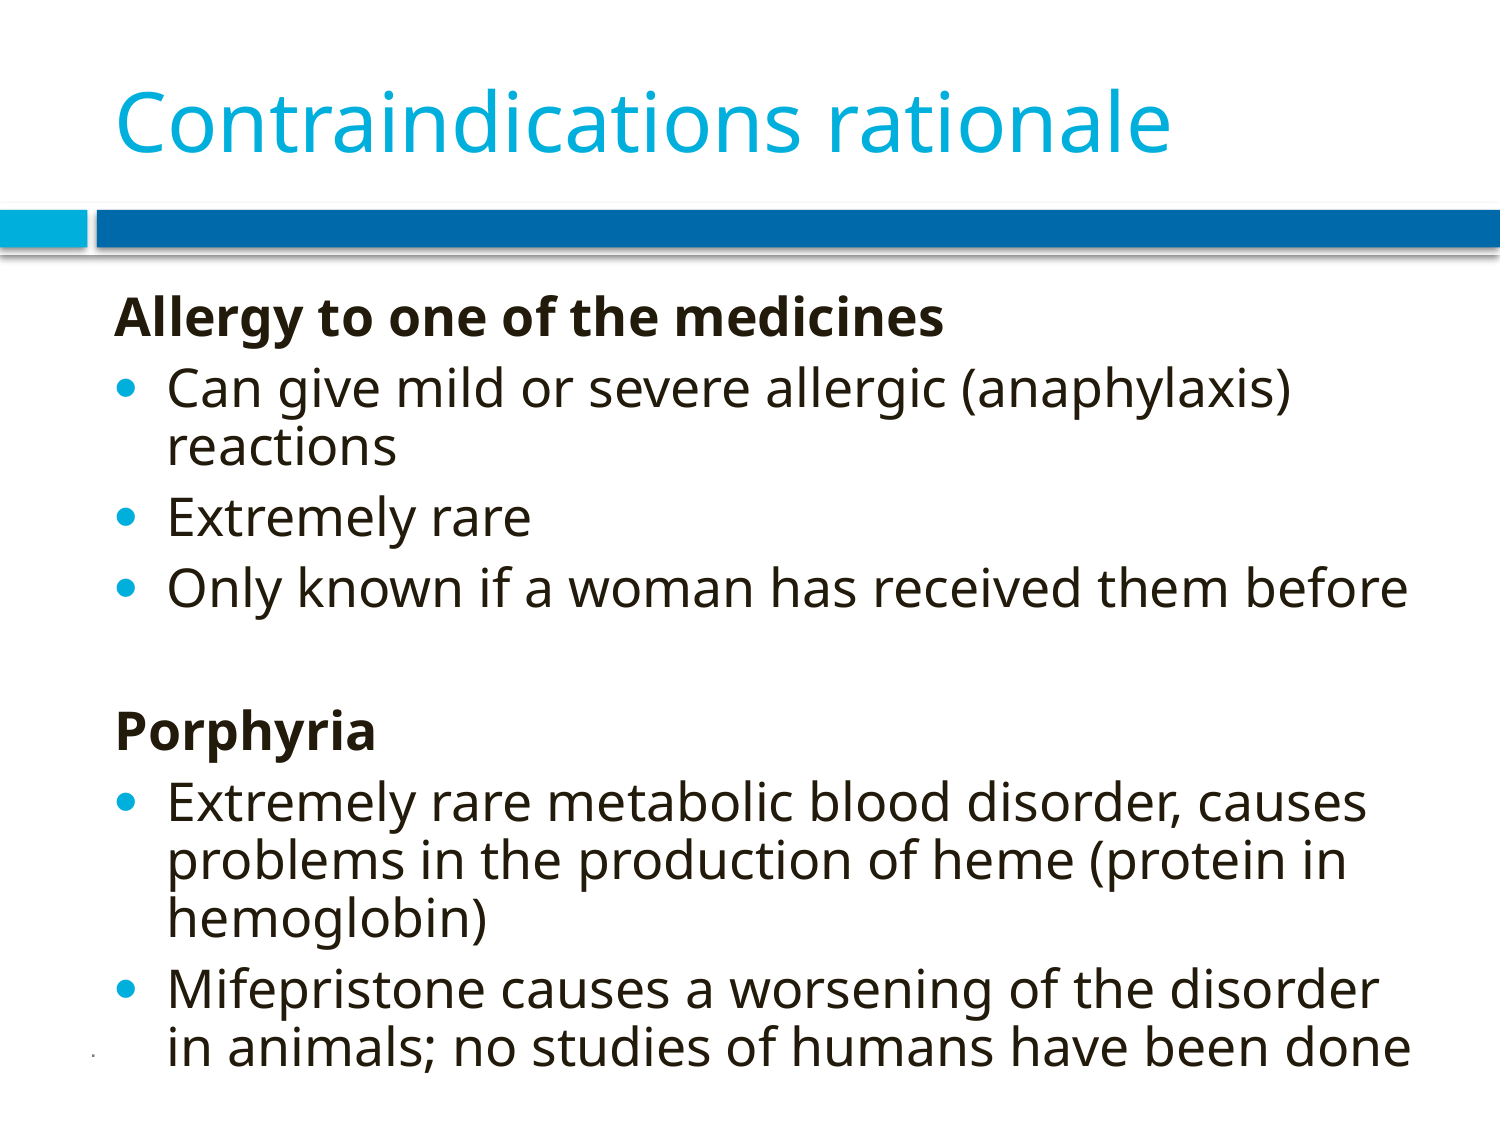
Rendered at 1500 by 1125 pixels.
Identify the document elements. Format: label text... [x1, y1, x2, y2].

text_box . [75, 1025, 950, 1125]
title Contraindications rationale [99, 37, 1438, 200]
list Allergy to one of the medicines Can give mild or severe allergic (anaphylaxis) reactions Extremely rare Only known if a woman has received them before Porphyria Extremely rare metabolic blood disorder, causes problems in the production of heme (protein in hemoglobin) Mifepristone causes a worsening of the disorder in animals; no studies of humans have been done [99, 282, 1438, 1113]
